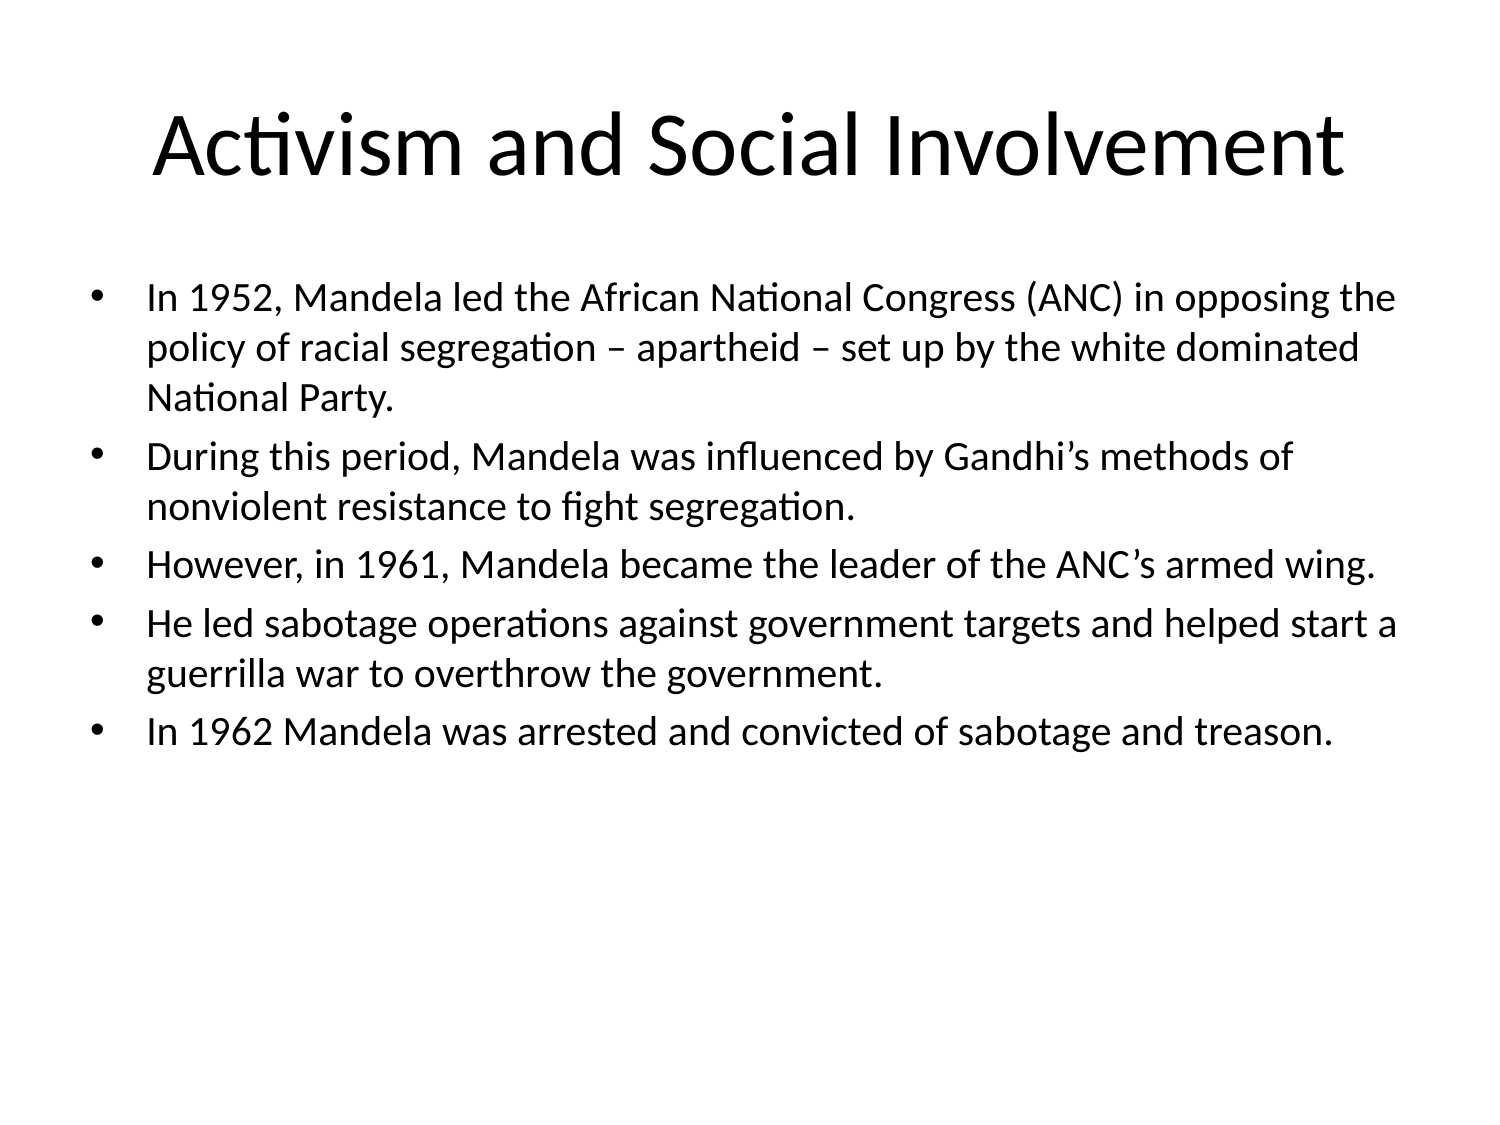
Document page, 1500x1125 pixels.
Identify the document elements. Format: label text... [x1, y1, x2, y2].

title Activism and Social Involvement [75, 45, 1425, 233]
list In 1952, Mandela led the African National Congress (ANC) in opposing the policy of racial segregation – apartheid – set up by the white dominated National Party. During this period, Mandela was influenced by Gandhi’s methods of nonviolent resistance to fight segregation. However, in 1961, Mandela became the leader of the ANC’s armed wing. He led sabotage operations against government targets and helped start a guerrilla war to overthrow the government. In 1962 Mandela was arrested and convicted of sabotage and treason. [75, 262, 1425, 1005]
